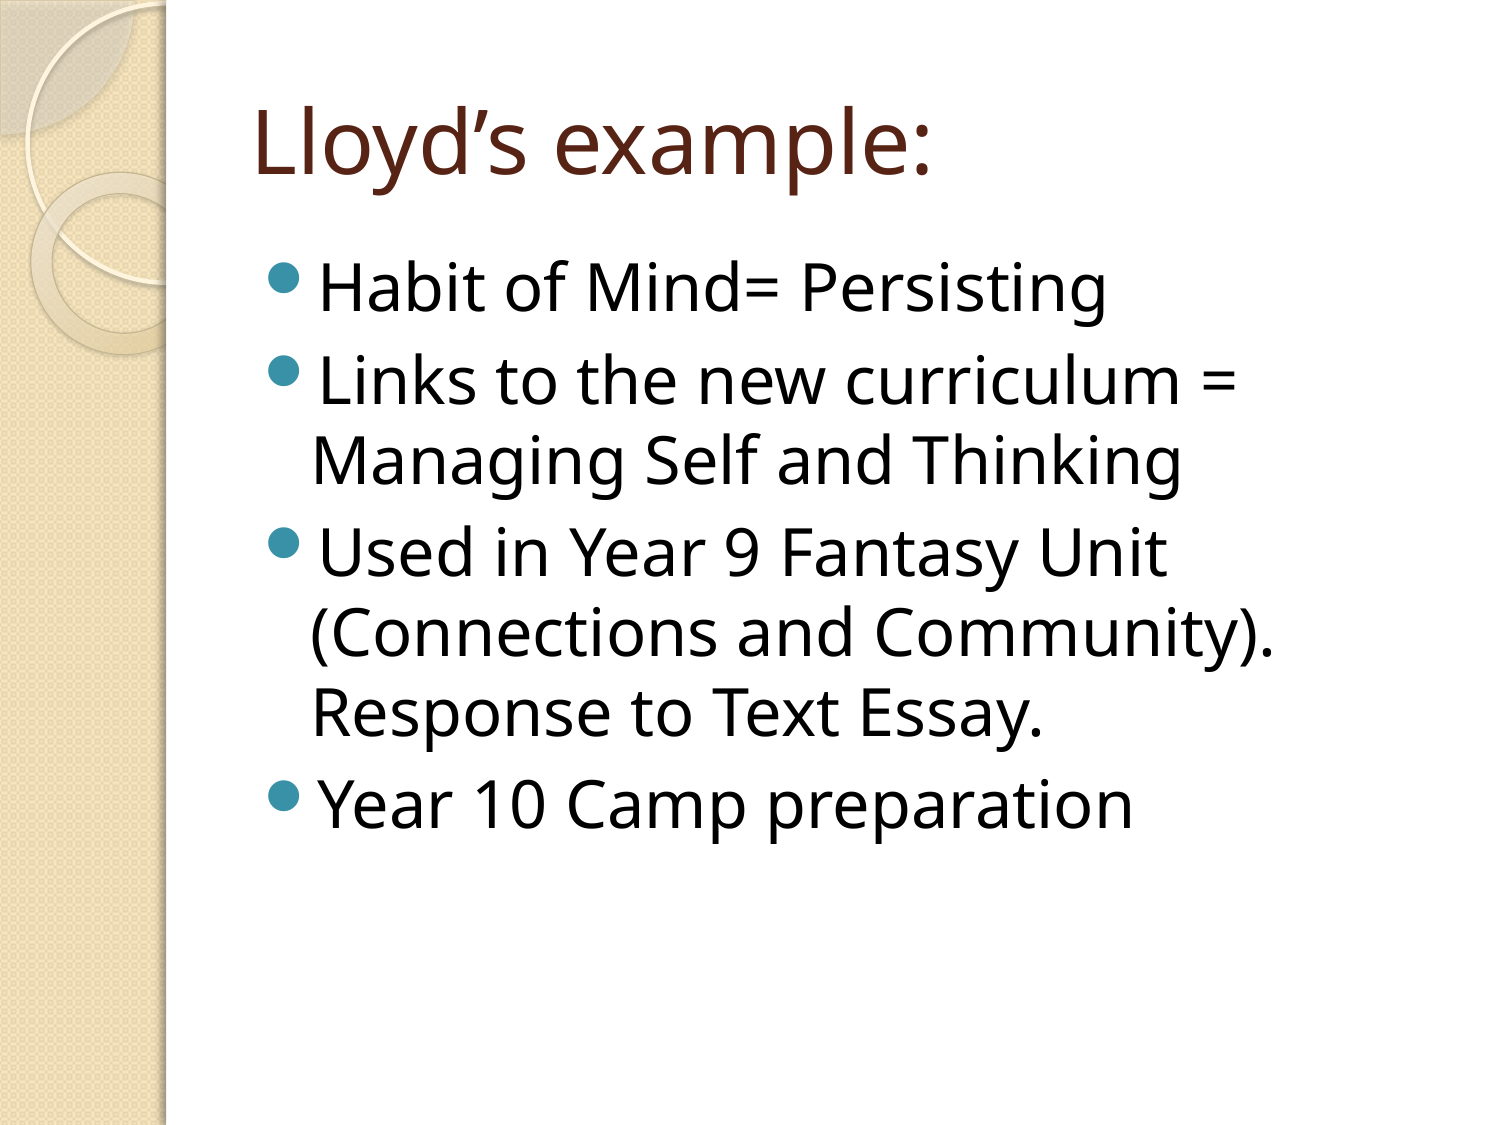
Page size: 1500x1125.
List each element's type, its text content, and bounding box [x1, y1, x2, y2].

title Lloyd’s example: [235, 45, 1466, 233]
list Habit of Mind= Persisting Links to the new curriculum = Managing Self and Thinking Used in Year 9 Fantasy Unit (Connections and Community). Response to Text Essay. Year 10 Camp preparation [235, 237, 1466, 1026]
